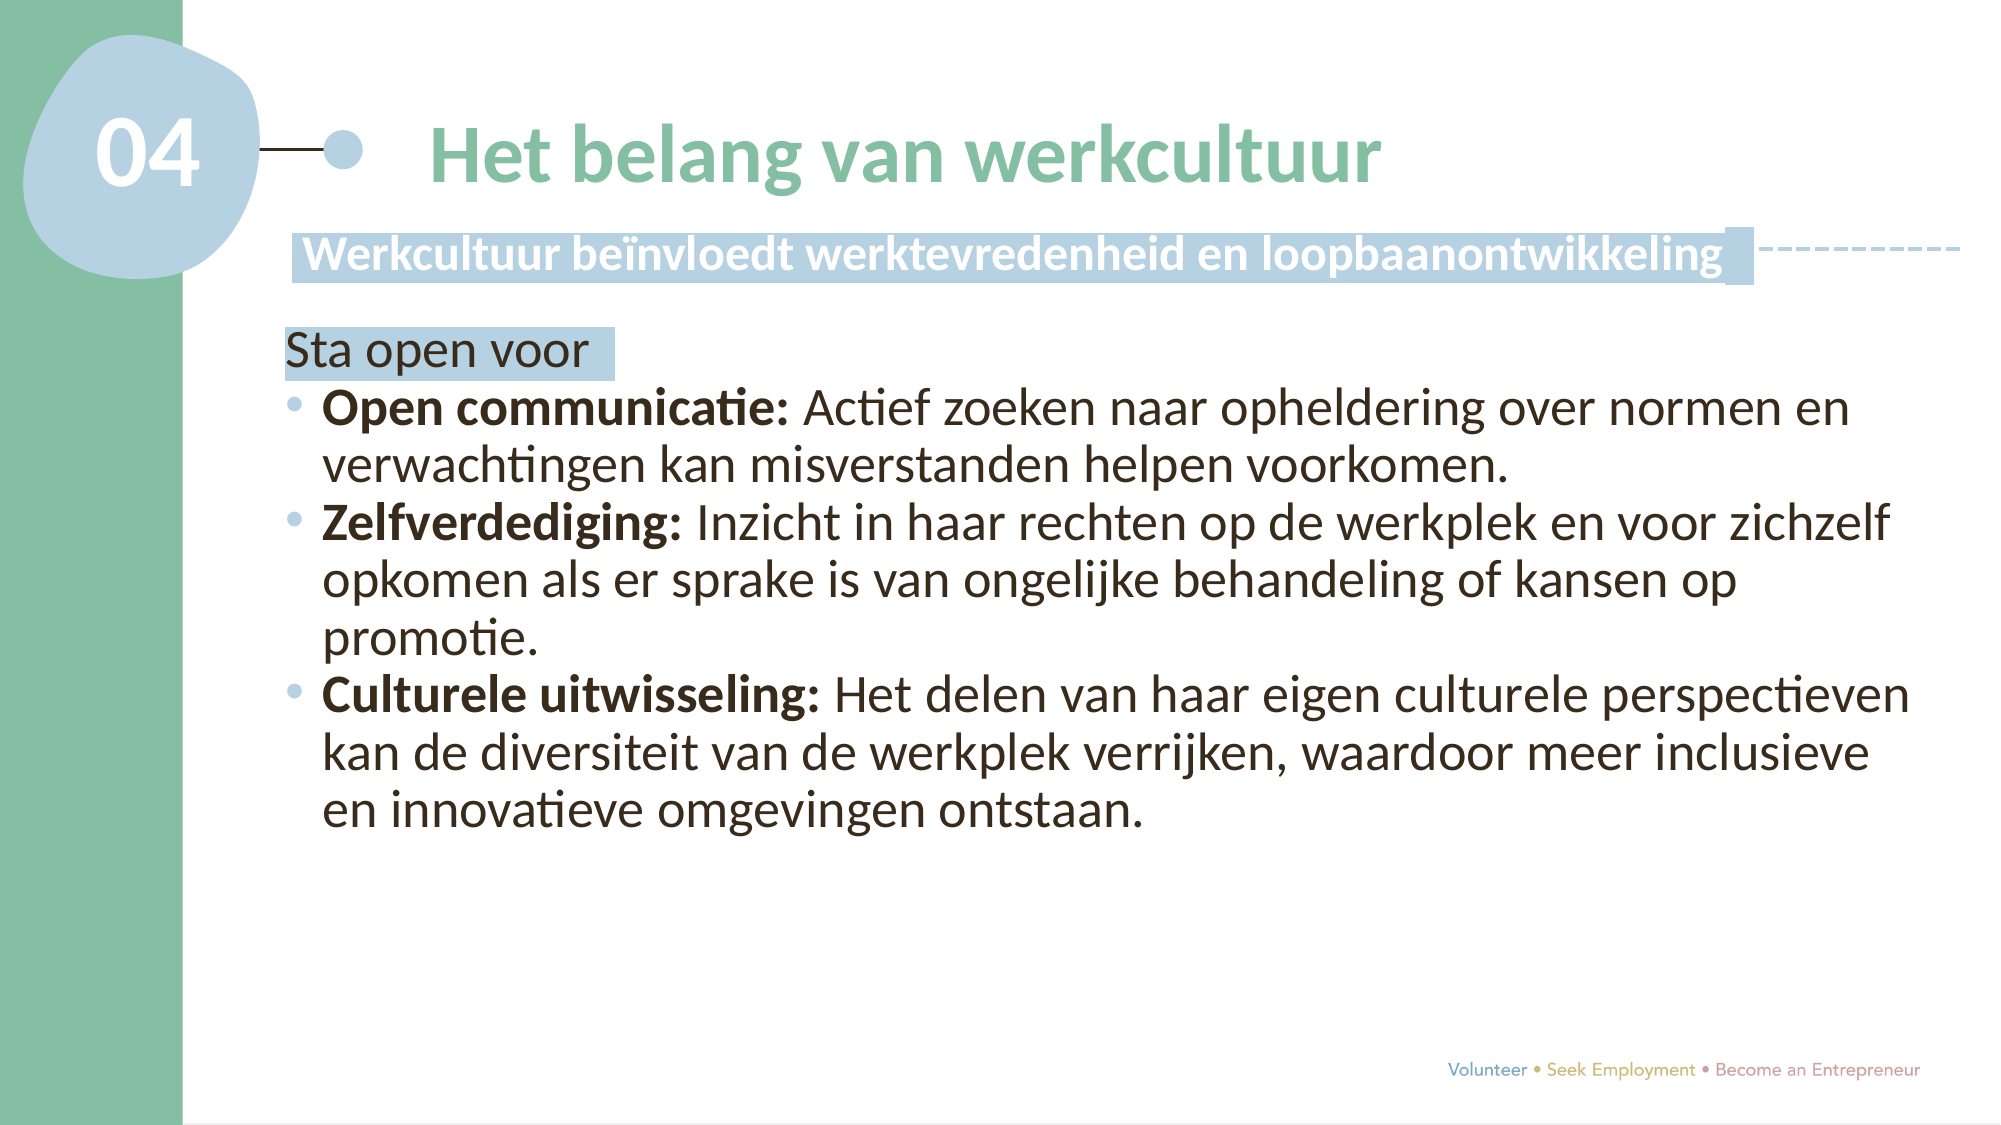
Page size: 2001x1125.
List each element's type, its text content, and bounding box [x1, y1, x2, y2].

picture [1418, 1046, 1971, 1103]
text_box Het belang van werkcultuur [414, 108, 1675, 204]
text_box [0, 0, 184, 1125]
text_box [34, 230, 234, 280]
text_box Sta open voor Open communicatie: Actief zoeken naar opheldering over normen en verwachtingen kan misverstanden helpen voorkomen. Zelfverdediging: Inzicht in haar rechten op de werkplek en voor zichzelf opkomen als er sprake is van ongelijke behandeling of kansen op promotie. Culturele uitwisseling: Het delen van haar eigen culturele perspectieven kan de diversiteit van de werkplek verrijken, waardoor meer inclusieve en innovatieve omgevingen ontstaan. [270, 313, 1946, 519]
text_box Werkcultuur beïnvloedt werktevredenheid en loopbaanontwikkeling: [276, 204, 1953, 290]
text_box [55, 35, 249, 88]
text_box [110, 129, 363, 170]
text_box 04 [21, 88, 275, 230]
